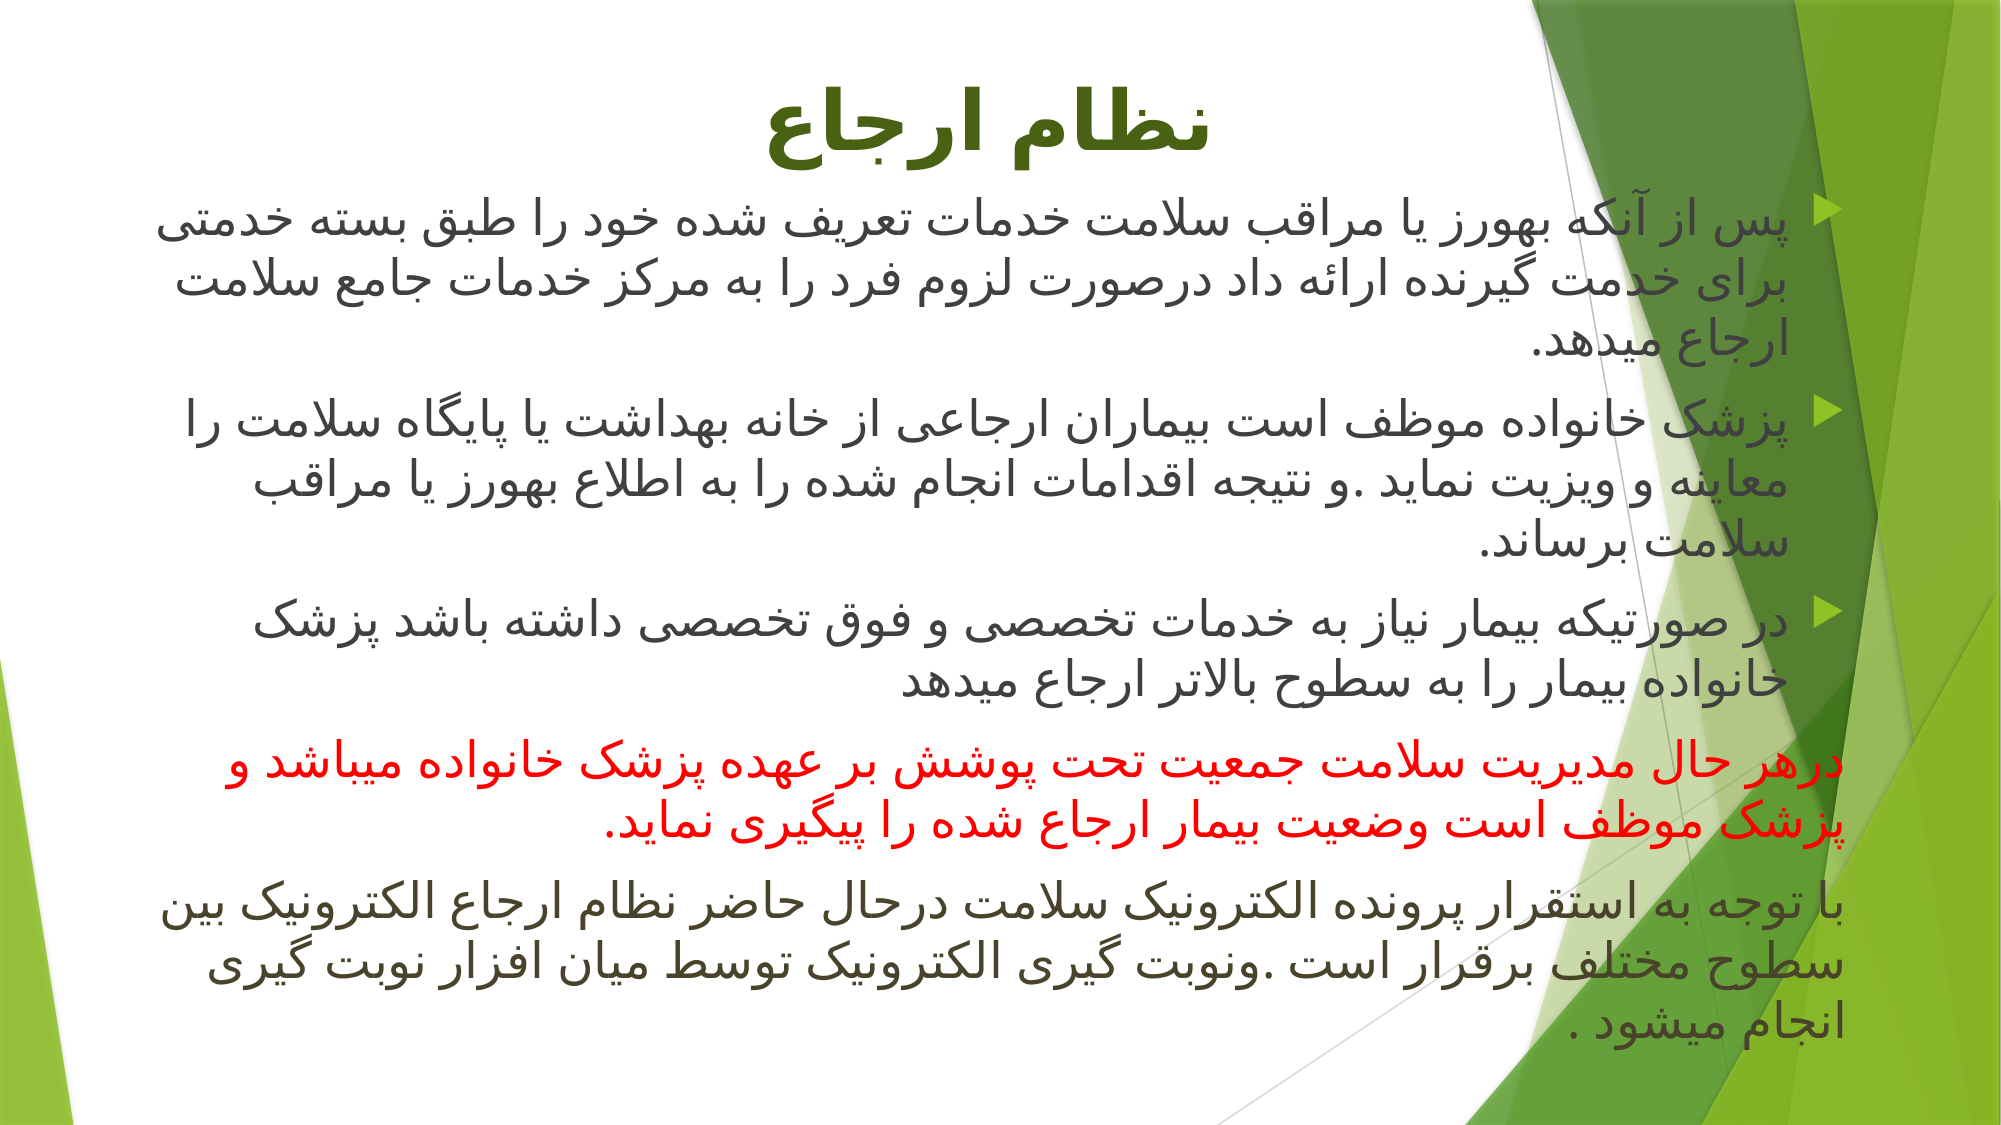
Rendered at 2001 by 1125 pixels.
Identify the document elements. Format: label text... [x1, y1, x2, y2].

list پس از آنکه بهورز یا مراقب سلامت خدمات تعریف شده خود را طبق بسته خدمتی برای خدمت گیرنده ارائه داد درصورت لزوم فرد را به مرکز خدمات جامع سلامت ارجاع میدهد. پزشک خانواده موظف است بیماران ارجاعی از خانه بهداشت یا پایگاه سلامت را معاینه و ویزیت نماید .و نتیجه اقدامات انجام شده را به اطلاع بهورز یا مراقب سلامت برساند. در صورتیکه بیمار نیاز به خدمات تخصصی و فوق تخصصی داشته باشد پزشک خانواده بیمار را به سطوح بالاتر ارجاع میدهد درهر حال مدیریت سلامت جمعیت تحت پوشش بر عهده پزشک خانواده میباشد و پزشک موظف است وضعیت بیمار ارجاع شده را پیگیری نماید. با توجه به استقرار پرونده الکترونیک سلامت درحال حاضر نظام ارجاع الکترونیک بین سطوح مختلف برقرار است .ونوبت گیری الکترونیک توسط میان افزار نوبت گیری انجام میشود . [137, 177, 1863, 1014]
title نظام ارجاع [137, 59, 1863, 177]
